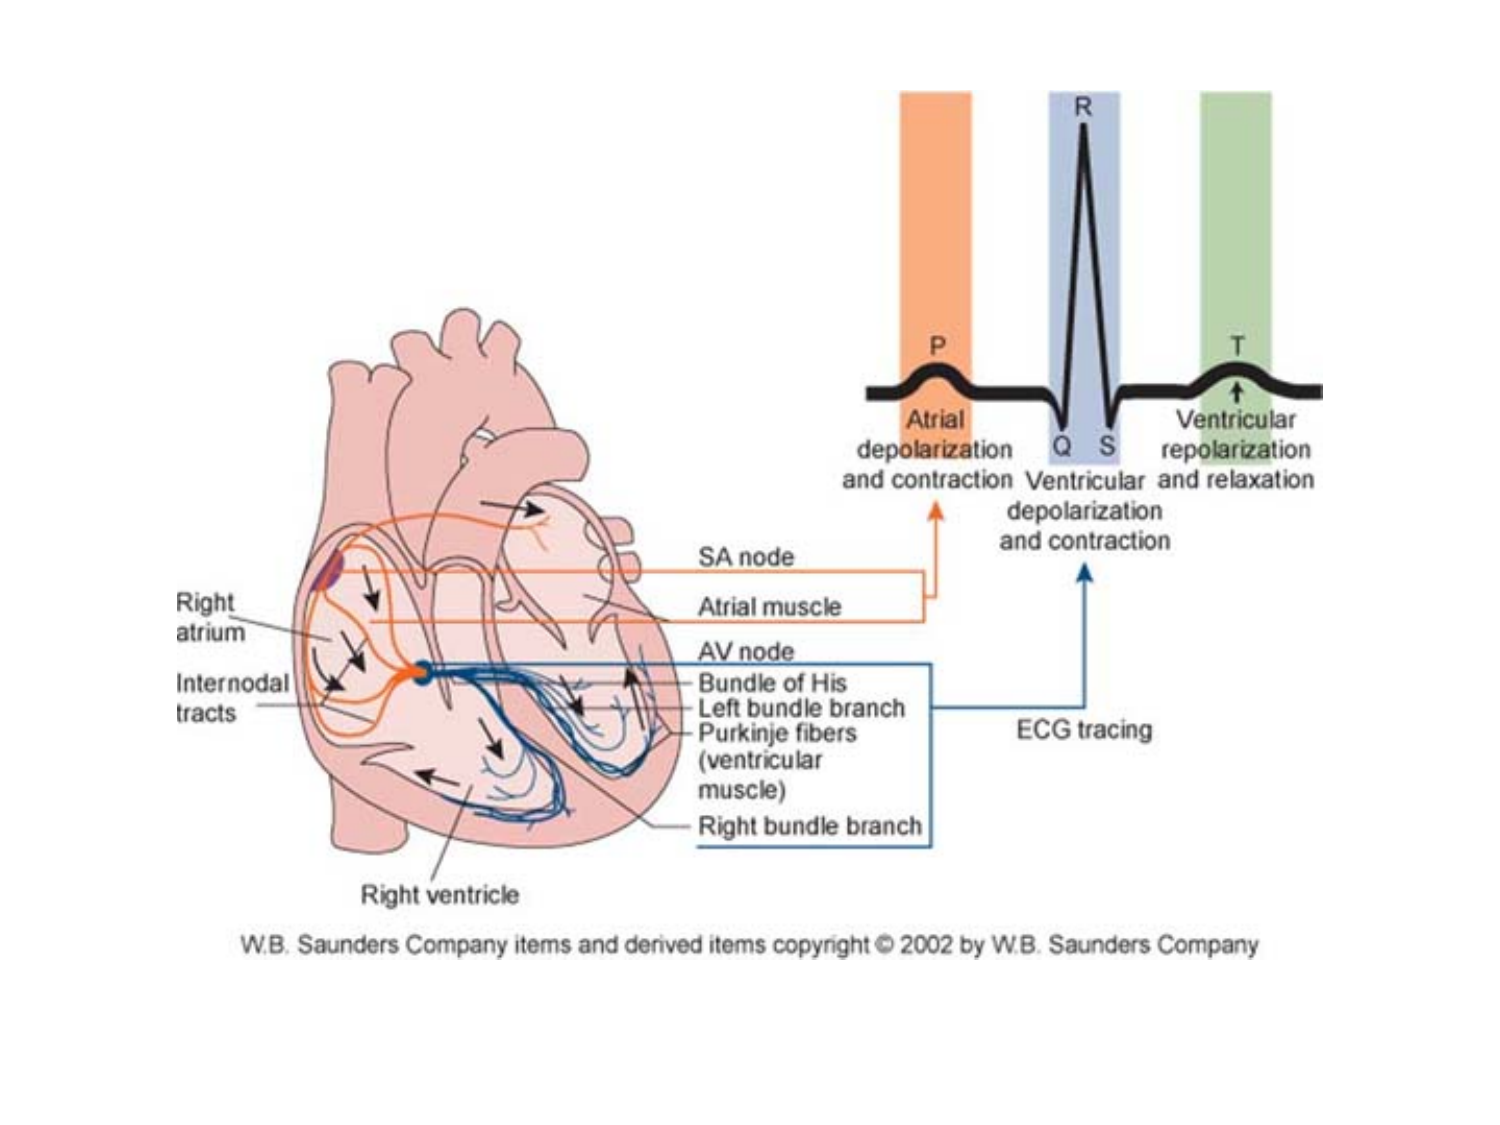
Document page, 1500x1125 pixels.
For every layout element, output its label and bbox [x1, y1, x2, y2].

list [176, 90, 1324, 960]
